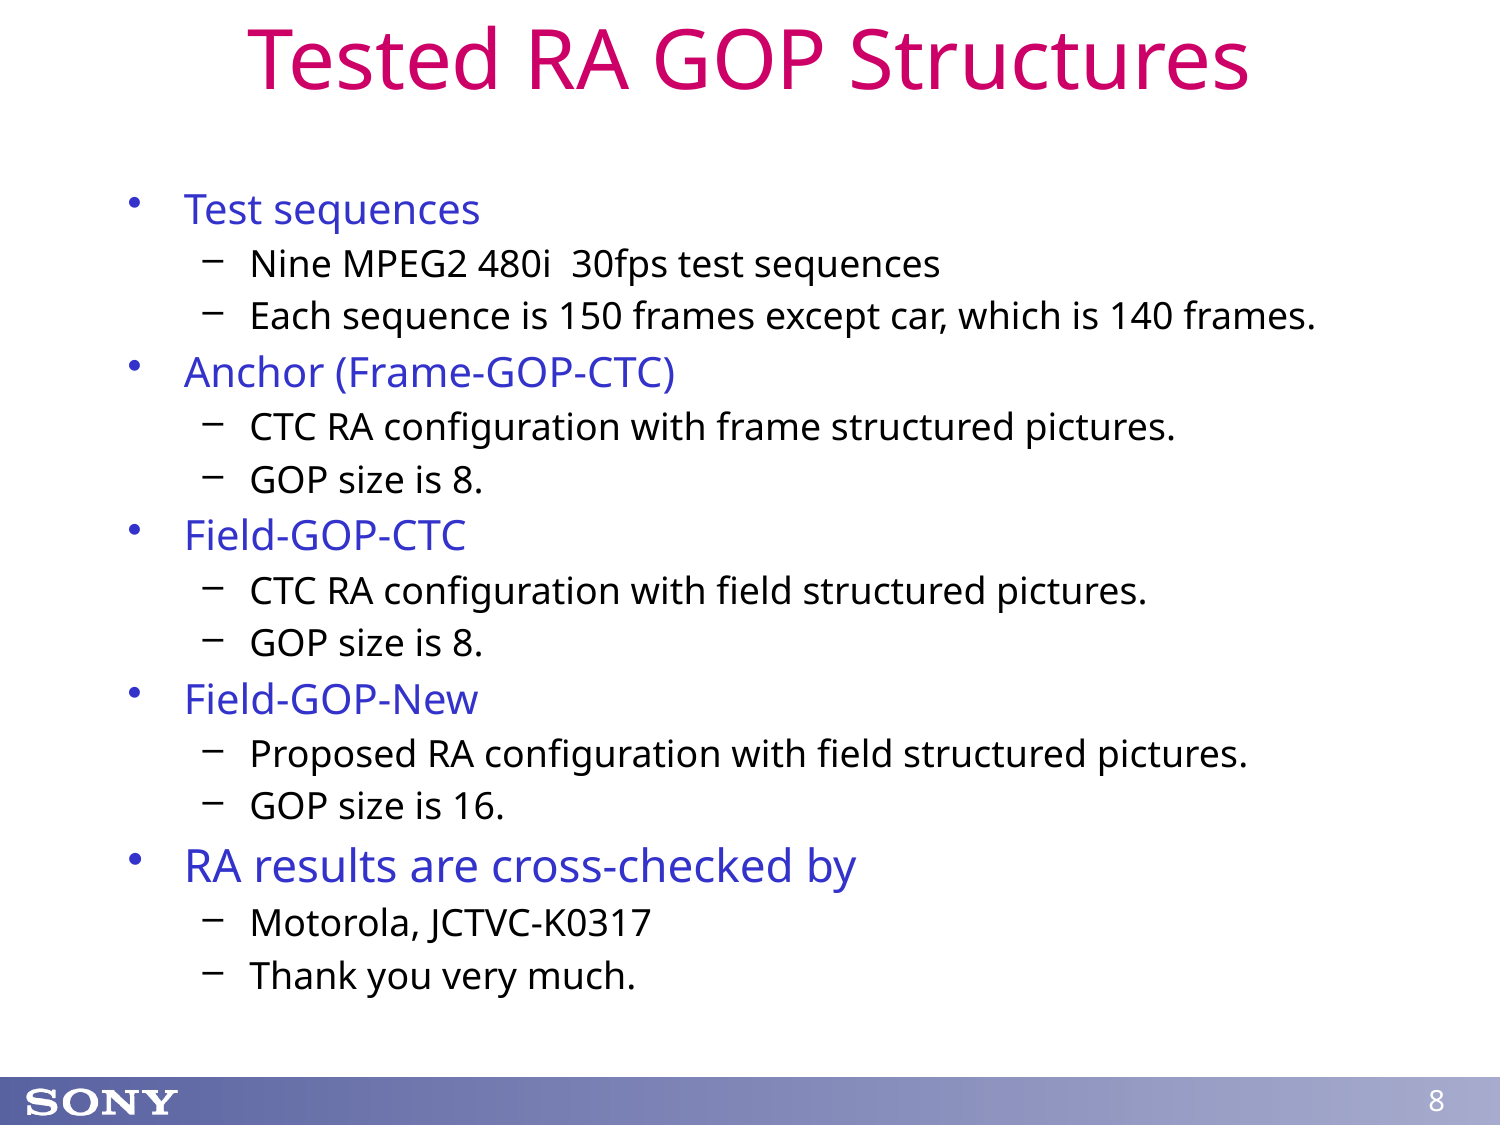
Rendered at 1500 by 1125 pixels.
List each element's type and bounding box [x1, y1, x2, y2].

list [112, 174, 1388, 1076]
slide_number [1147, 1074, 1461, 1125]
picture [26, 1088, 178, 1116]
title [112, 0, 1388, 115]
